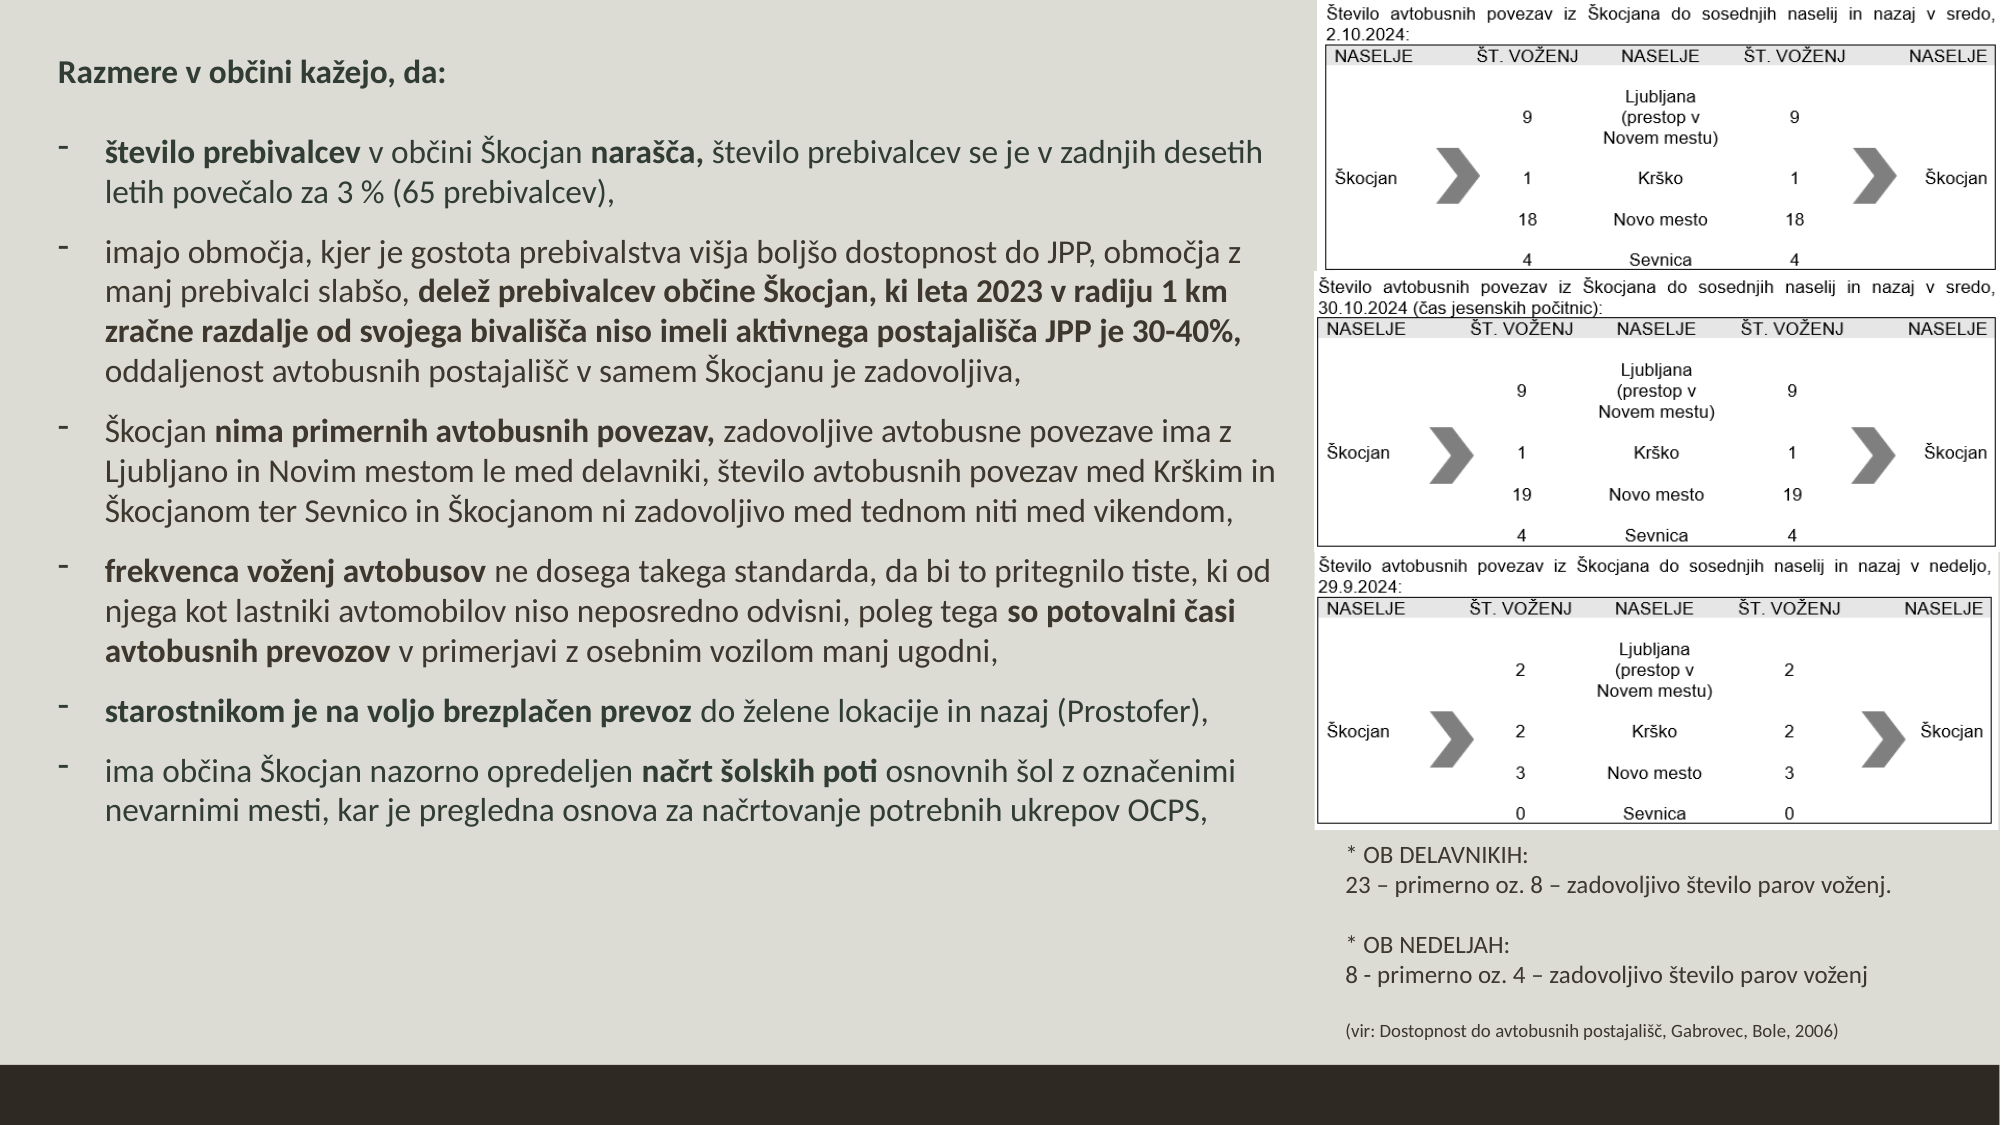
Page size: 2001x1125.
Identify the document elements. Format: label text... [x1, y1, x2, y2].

picture [1314, 0, 2000, 830]
text_box Razmere v občini kažejo, da: število prebivalcev v občini Škocjan narašča, število prebivalcev se je v zadnjih desetih letih povečalo za 3 % (65 prebivalcev), imajo območja, kjer je gostota prebivalstva višja boljšo dostopnost do JPP, območja z manj prebivalci slabšo, delež prebivalcev občine Škocjan, ki leta 2023 v radiju 1 km zračne razdalje od svojega bivališča niso imeli aktivnega postajališča JPP je 30-40%, oddaljenost avtobusnih postajališč v samem Škocjanu je zadovoljiva, Škocjan nima primernih avtobusnih povezav, zadovoljive avtobusne povezave ima z Ljubljano in Novim mestom le med delavniki, število avtobusnih povezav med Krškim in Škocjanom ter Sevnico in Škocjanom ni zadovoljivo med tednom niti med vikendom, frekvenca voženj avtobusov ne dosega takega standarda, da bi to pritegnilo tiste, ki od njega kot lastniki avtomobilov niso neposredno odvisni, poleg tega so potovalni časi avtobusnih prevozov v primerjavi z osebnim vozilom manj ugodni, starostnikom je na voljo brezplačen prevoz do želene lokacije in nazaj (Prostofer), ima občina Škocjan nazorno opredeljen načrt šolskih poti osnovnih šol z označenimi nevarnimi mesti, kar je pregledna osnova za načrtovanje potrebnih ukrepov OCPS, [43, 42, 1331, 1036]
text_box * OB DELAVNIKIH: 23 – primerno oz. 8 – zadovoljivo število parov voženj. * OB NEDELJAH: 8 - primerno oz. 4 – zadovoljivo število parov voženj (vir: Dostopnost do avtobusnih postajališč, Gabrovec, Bole, 2006) [1330, 831, 2000, 1049]
